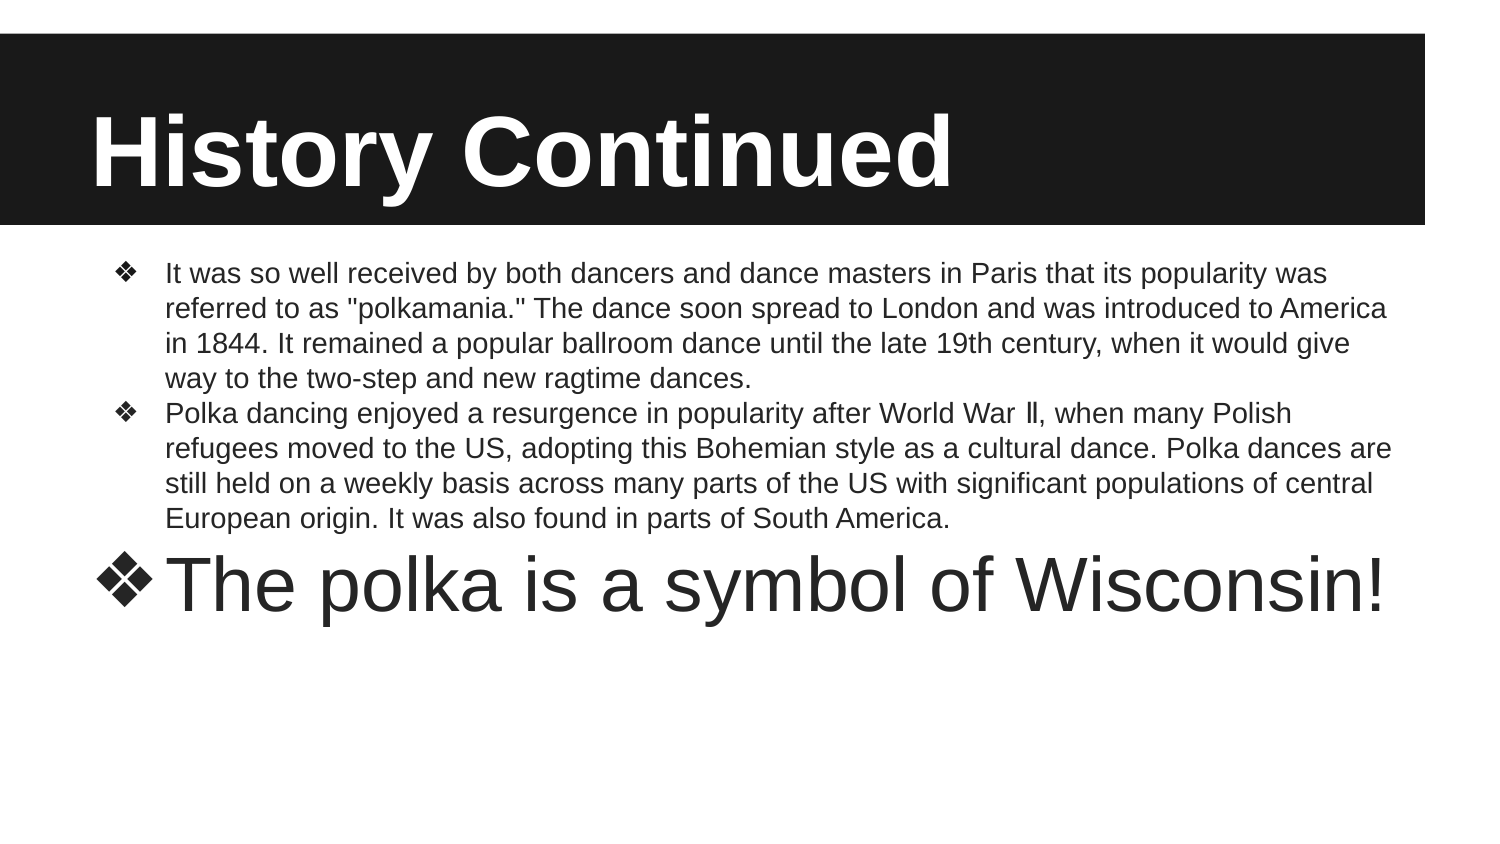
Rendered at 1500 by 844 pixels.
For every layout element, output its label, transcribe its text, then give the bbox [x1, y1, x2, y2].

title History Continued [75, 33, 1425, 221]
list It was so well received by both dancers and dance masters in Paris that its popularity was referred to as "polkamania." The dance soon spread to London and was introduced to America in 1844. It remained a popular ballroom dance until the late 19th century, when it would give way to the two-step and new ragtime dances. Polka dancing enjoyed a resurgence in popularity after World War Ⅱ, when many Polish refugees moved to the US, adopting this Bohemian style as a cultural dance. Polka dances are still held on a weekly basis across many parts of the US with significant populations of central European origin. It was also found in parts of South America. The polka is a symbol of Wisconsin! [75, 239, 1425, 808]
